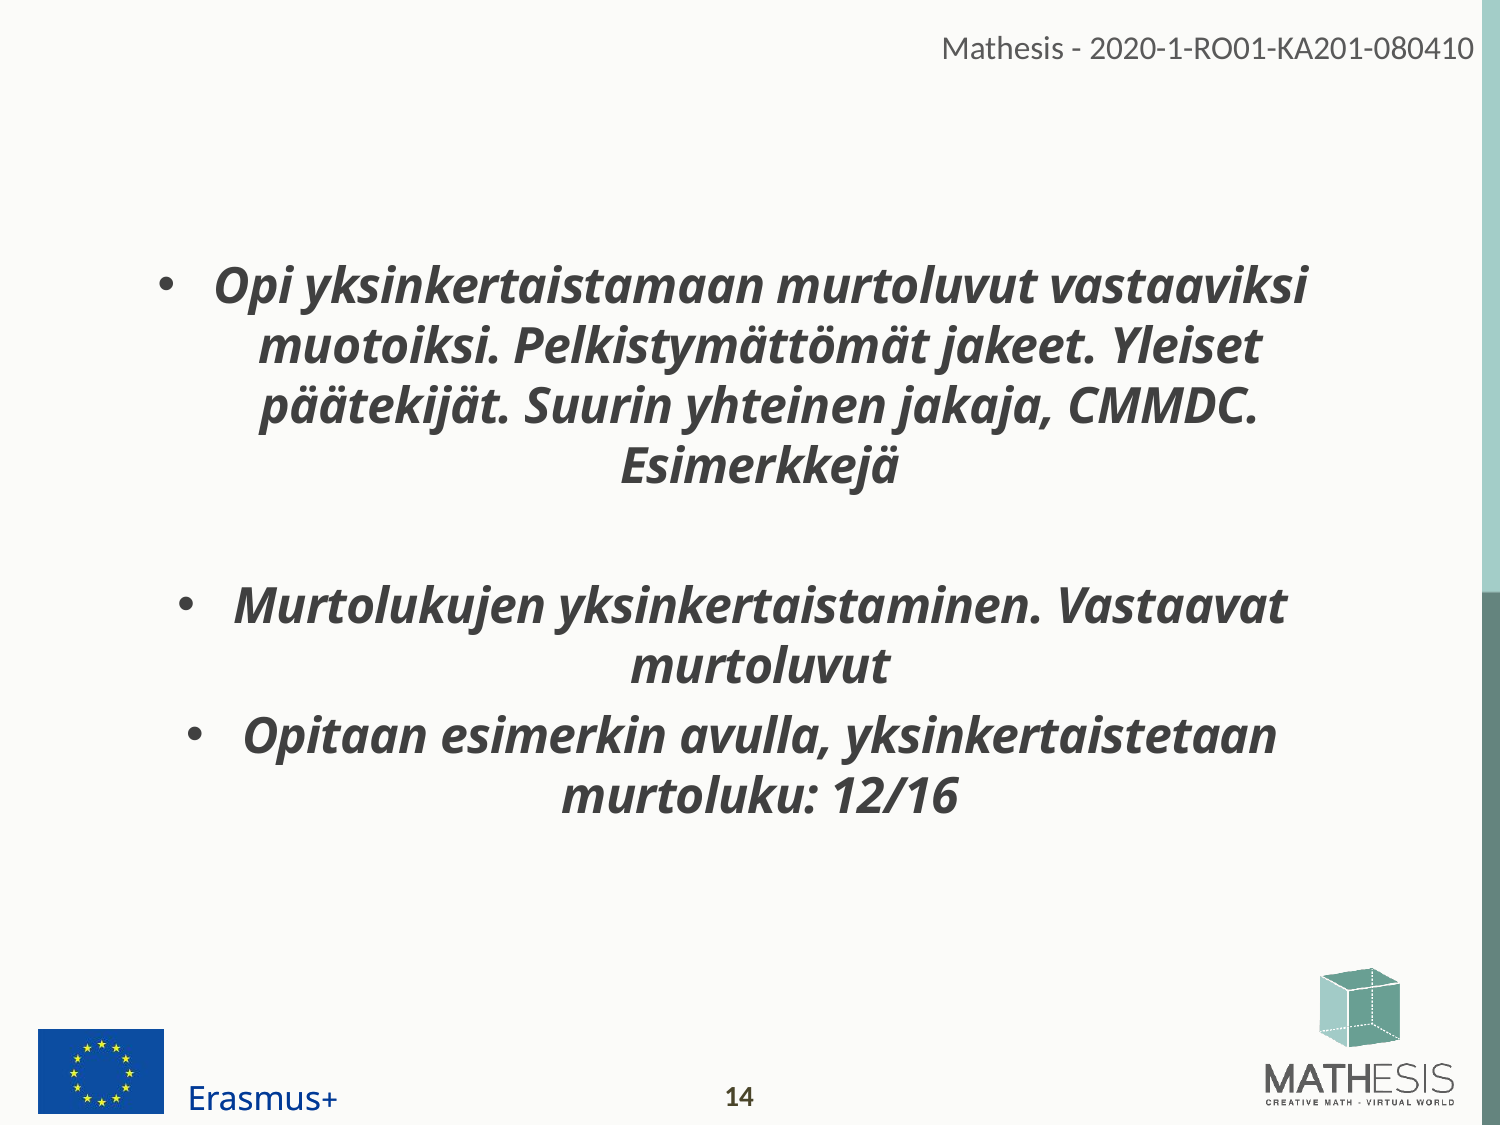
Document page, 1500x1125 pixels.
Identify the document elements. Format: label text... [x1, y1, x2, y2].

picture [38, 1029, 164, 1114]
list Opi yksinkertaistamaan murtoluvut vastaaviksi muotoiksi. Pelkistymättömät jakeet. Yleiset päätekijät. Suurin yhteinen jakaja, CMMDC. Esimerkkejä Murtolukujen yksinkertaistaminen. Vastaavat murtoluvut Opitaan esimerkin avulla, yksinkertaistetaan murtoluku: 12/16 [57, 245, 1408, 850]
